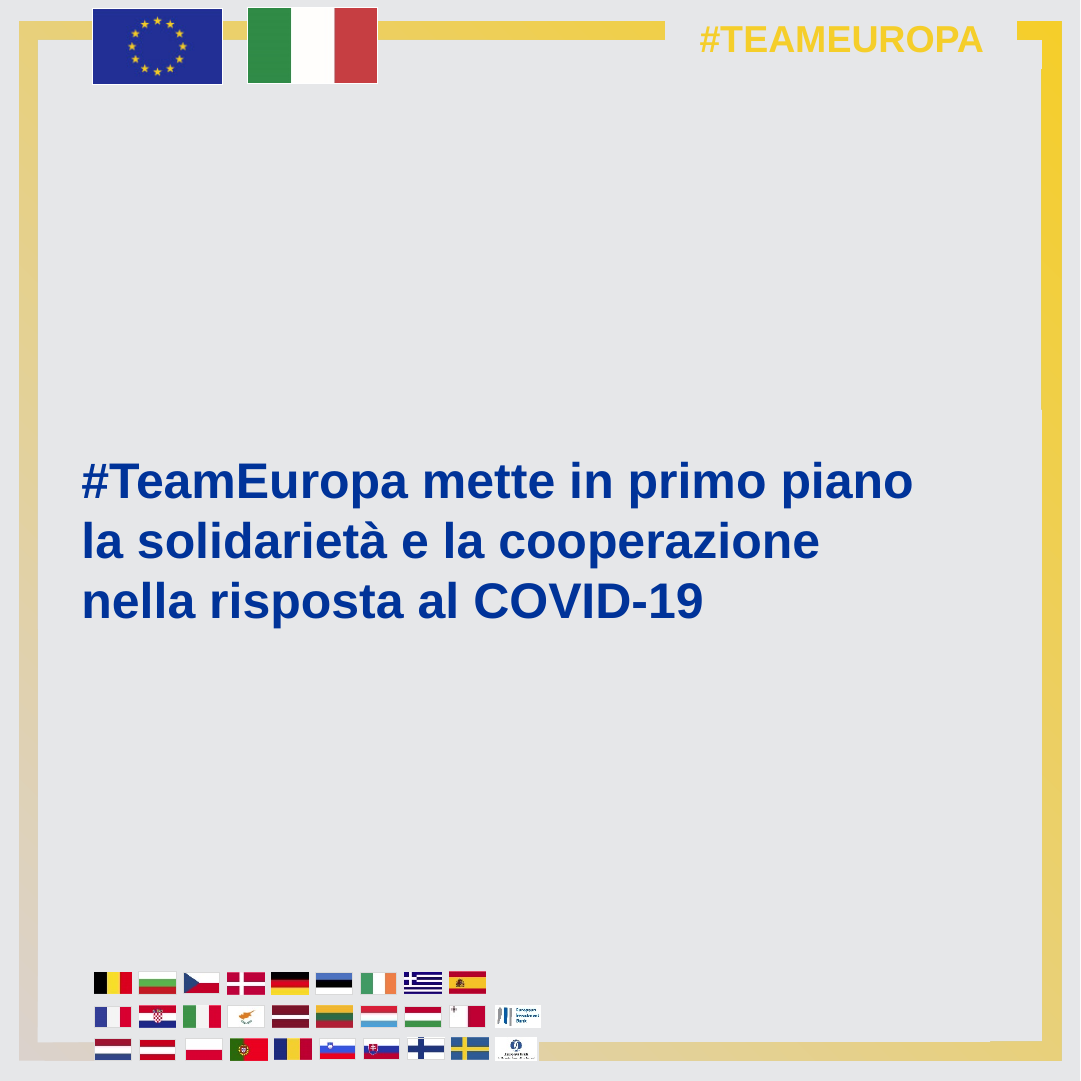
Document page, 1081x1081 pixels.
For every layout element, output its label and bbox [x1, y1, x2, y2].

text_box [92, 8, 541, 1061]
picture [0, 0, 1081, 1081]
